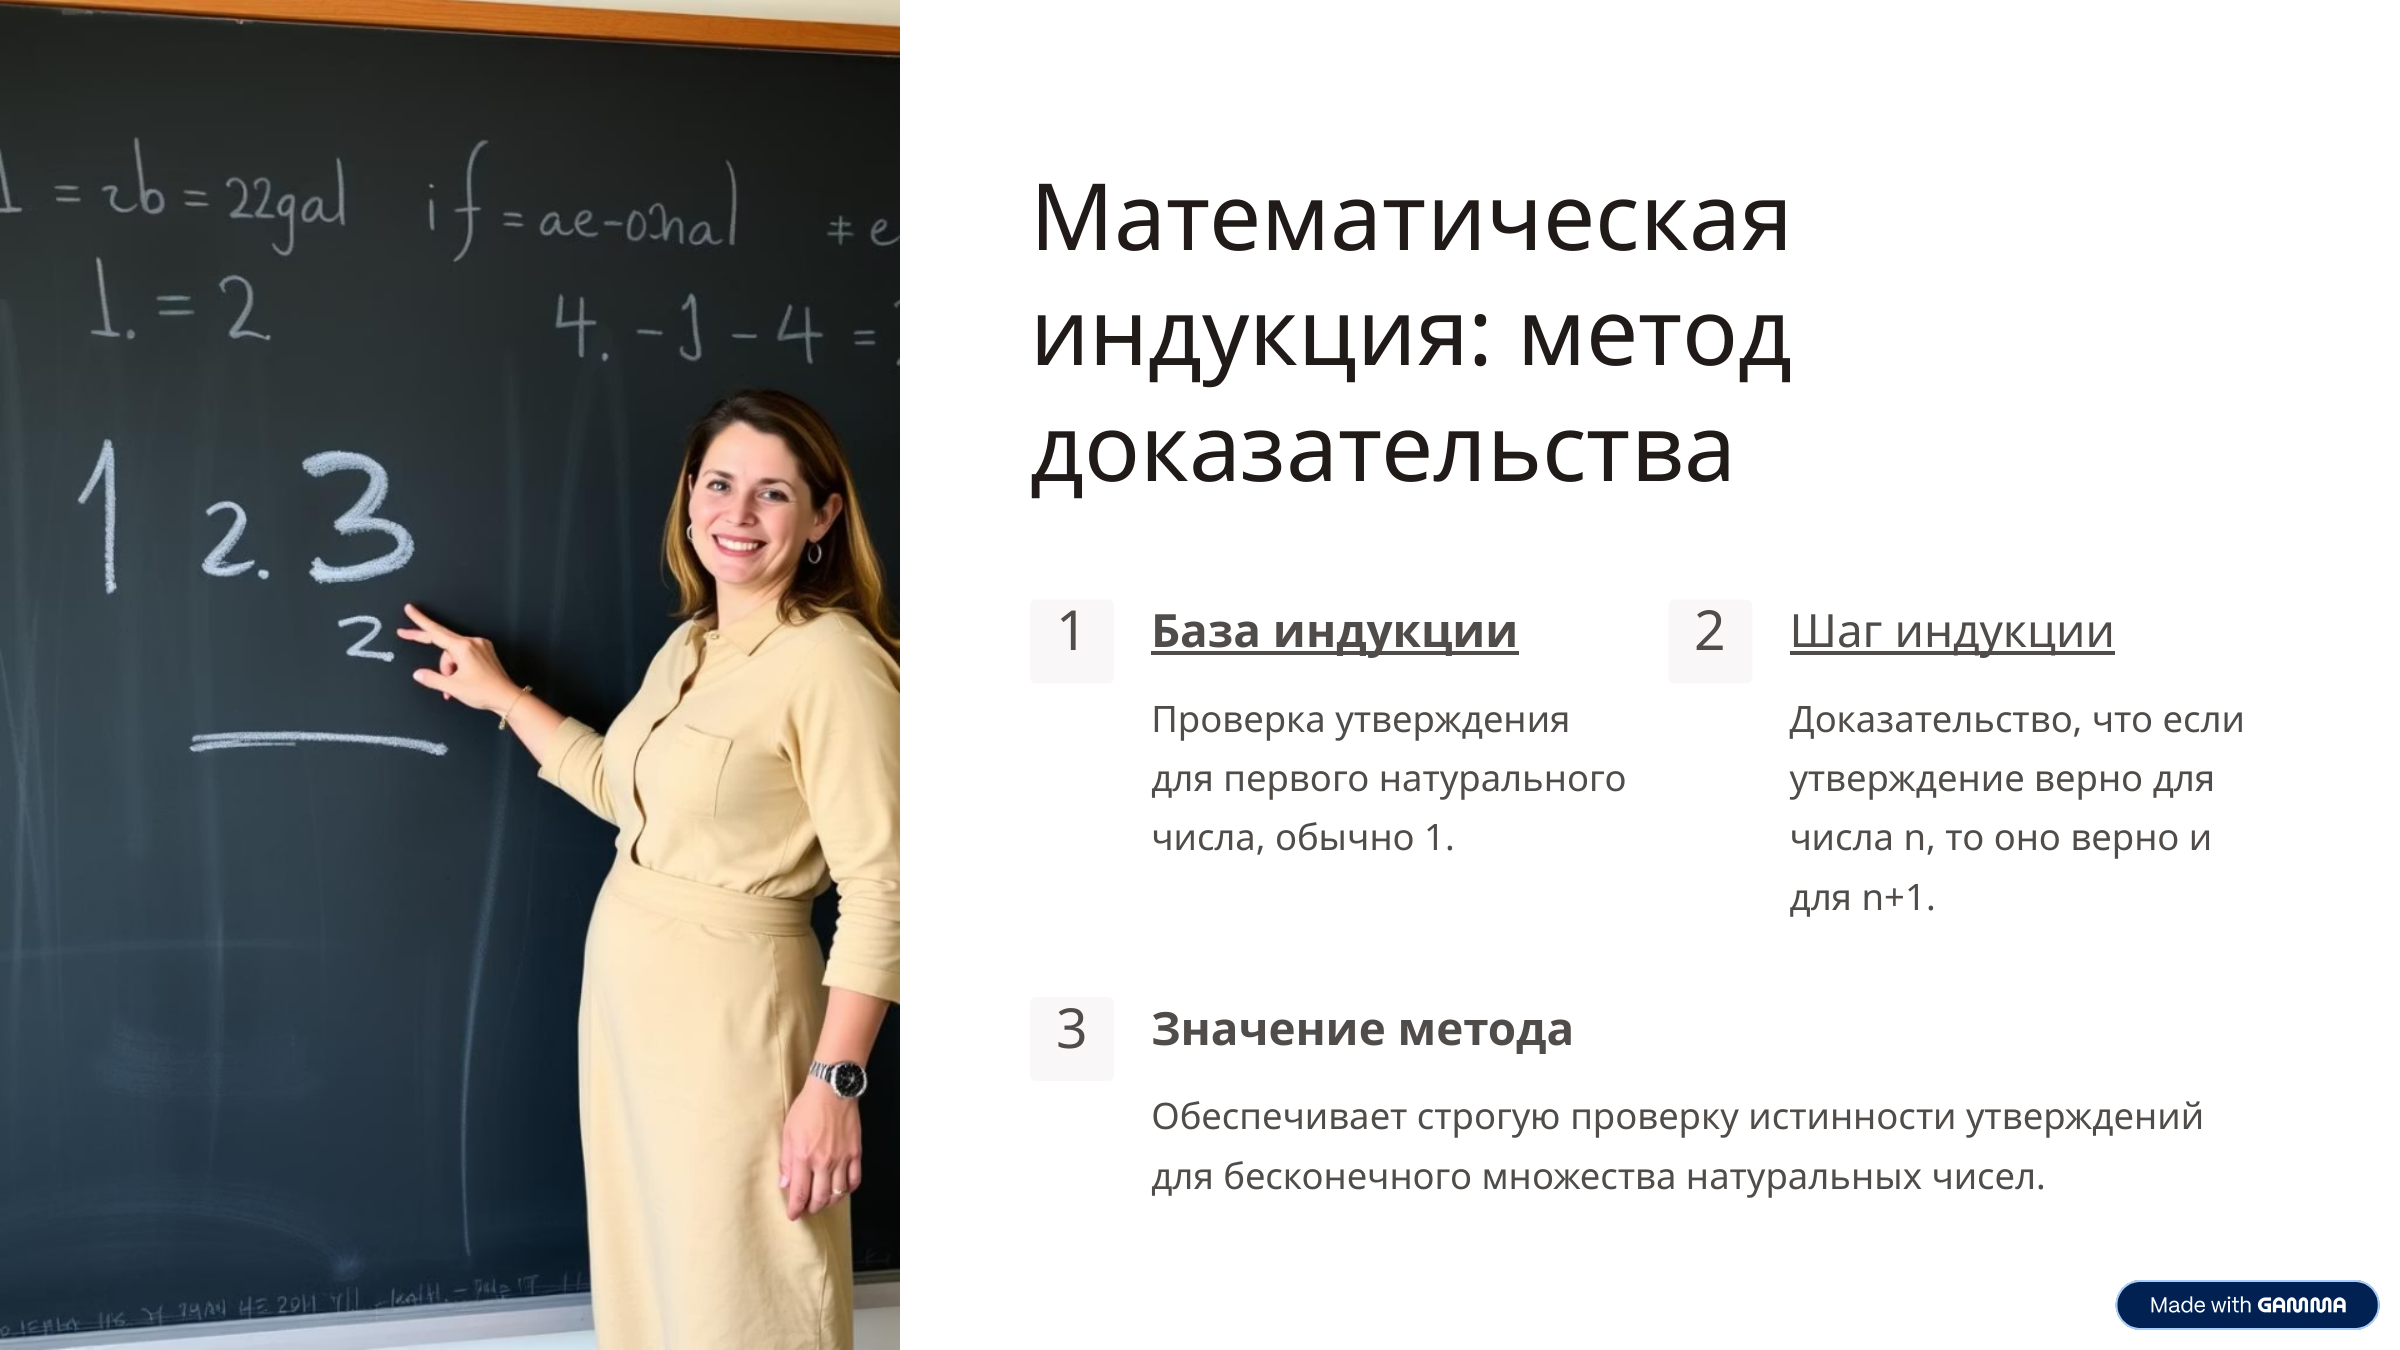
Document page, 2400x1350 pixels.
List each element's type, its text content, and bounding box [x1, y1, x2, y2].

picture [0, 0, 900, 1350]
text_box [1030, 599, 1114, 684]
text_box Доказательство, что если утверждение верно для числа n, то оно верно и для n+1. [1789, 680, 2270, 919]
text_box Проверка утверждения для первого натурального числа, обычно 1. [1151, 680, 1632, 859]
picture [2106, 1271, 2389, 1339]
text_box 2 [1682, 606, 1739, 677]
text_box [1030, 997, 1114, 1081]
text_box Значение метода [1151, 997, 1617, 1056]
text_box Обеспечивает строгую проверку истинности утверждений для бесконечного множества натуральных чисел. [1151, 1077, 2270, 1197]
text_box 3 [1044, 1004, 1100, 1074]
text_box [1668, 599, 1753, 684]
text_box 1 [1044, 606, 1100, 677]
text_box Шаг индукции [1789, 599, 2255, 658]
text_box Математическая индукция: метод доказательства [1030, 153, 2270, 502]
text_box База индукции [1151, 599, 1617, 658]
